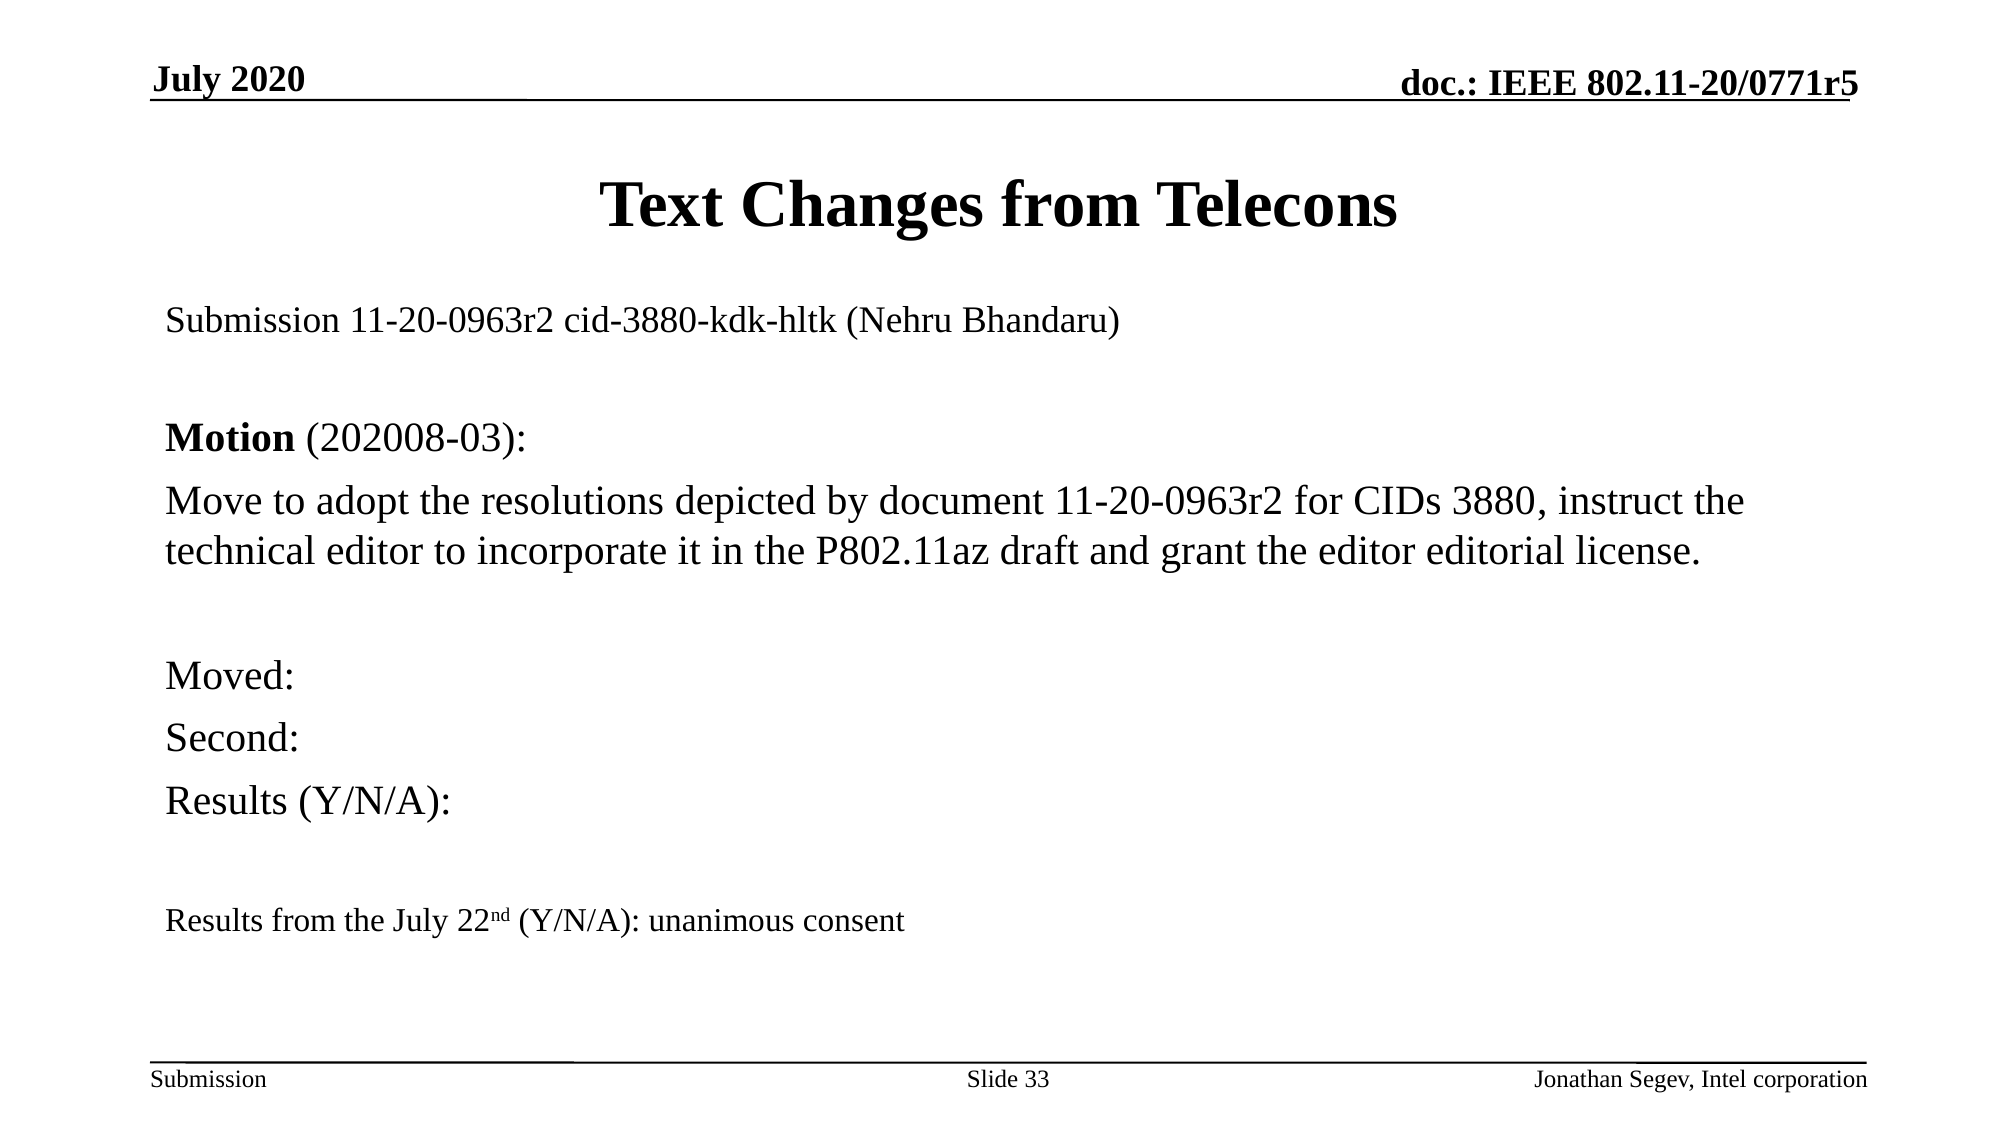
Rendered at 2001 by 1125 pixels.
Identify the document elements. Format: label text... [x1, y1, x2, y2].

slide_number Slide 33 [950, 1061, 1067, 1123]
footer Jonathan Segev, Intel corporation [1171, 1061, 1869, 1093]
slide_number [152, 54, 563, 100]
title Text Changes from Telecons [149, 112, 1850, 286]
list Submission 11-20-0963r2 cid-3880-kdk-hltk (Nehru Bhandaru) Motion (202008-03): Move to adopt the resolutions depicted by document 11-20-0963r2 for CIDs 3880, instruct the technical editor to incorporate it in the P802.11az draft and grant the editor editorial license. Moved: Second: Results (Y/N/A): Results from the July 22nd (Y/N/A): unanimous consent [149, 286, 1850, 1000]
